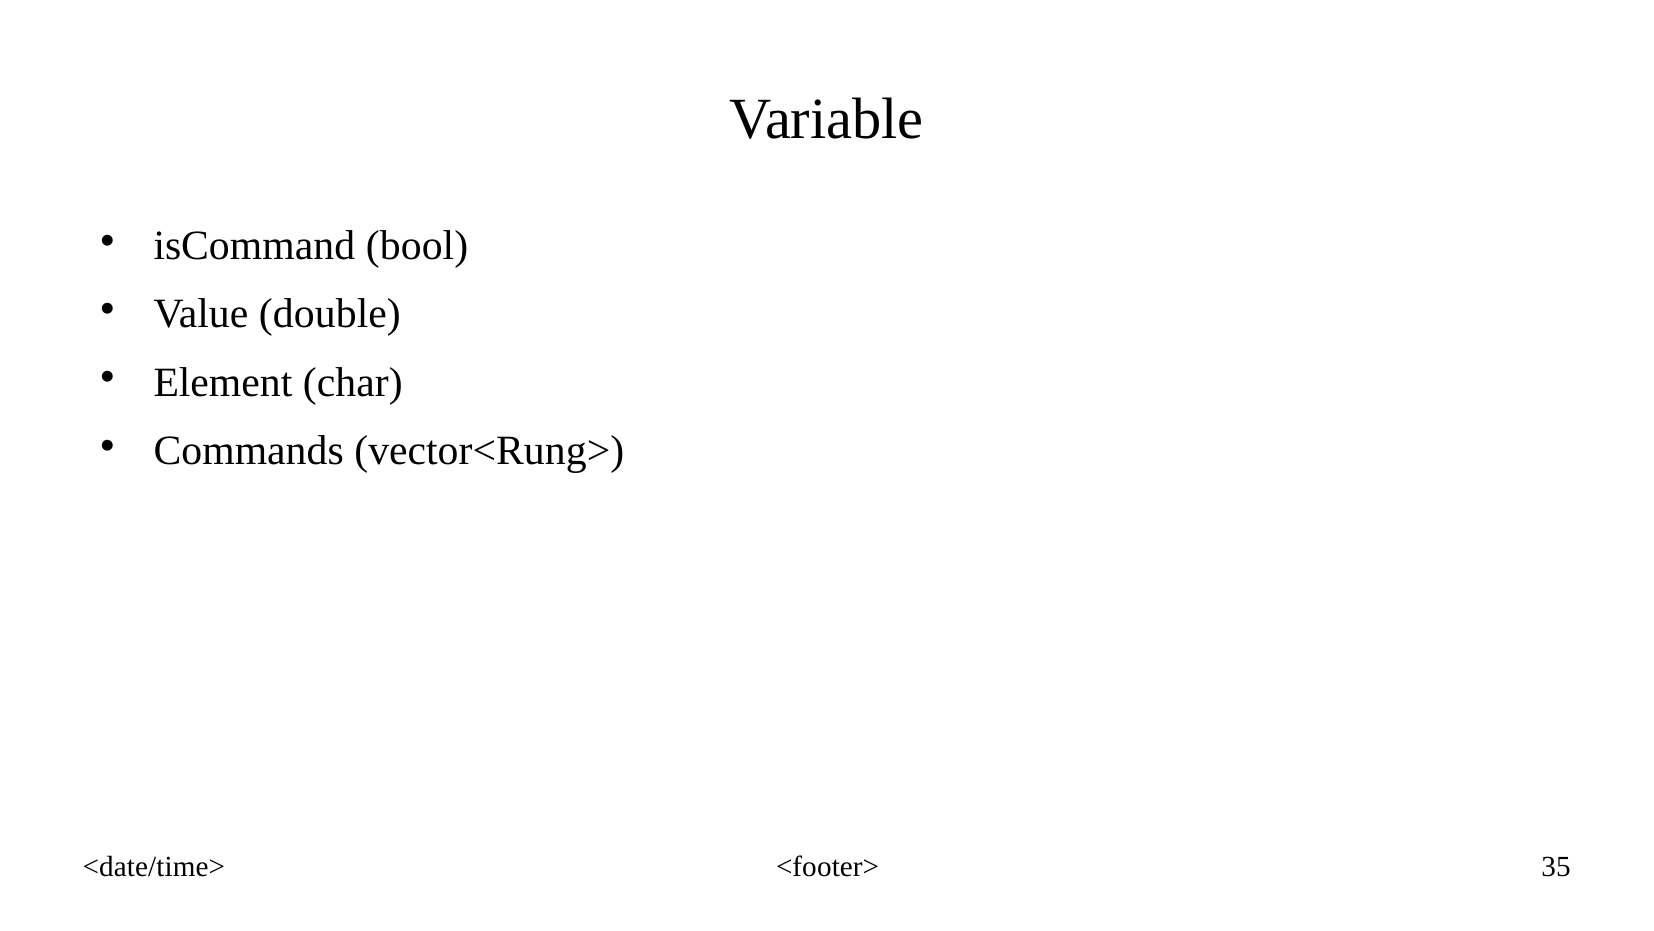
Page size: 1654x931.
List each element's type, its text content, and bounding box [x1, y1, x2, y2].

text_box Variable [82, 37, 1571, 193]
text_box isCommand (bool) Value (double) Element (char) Commands (vector<Rung>) [82, 217, 1571, 757]
